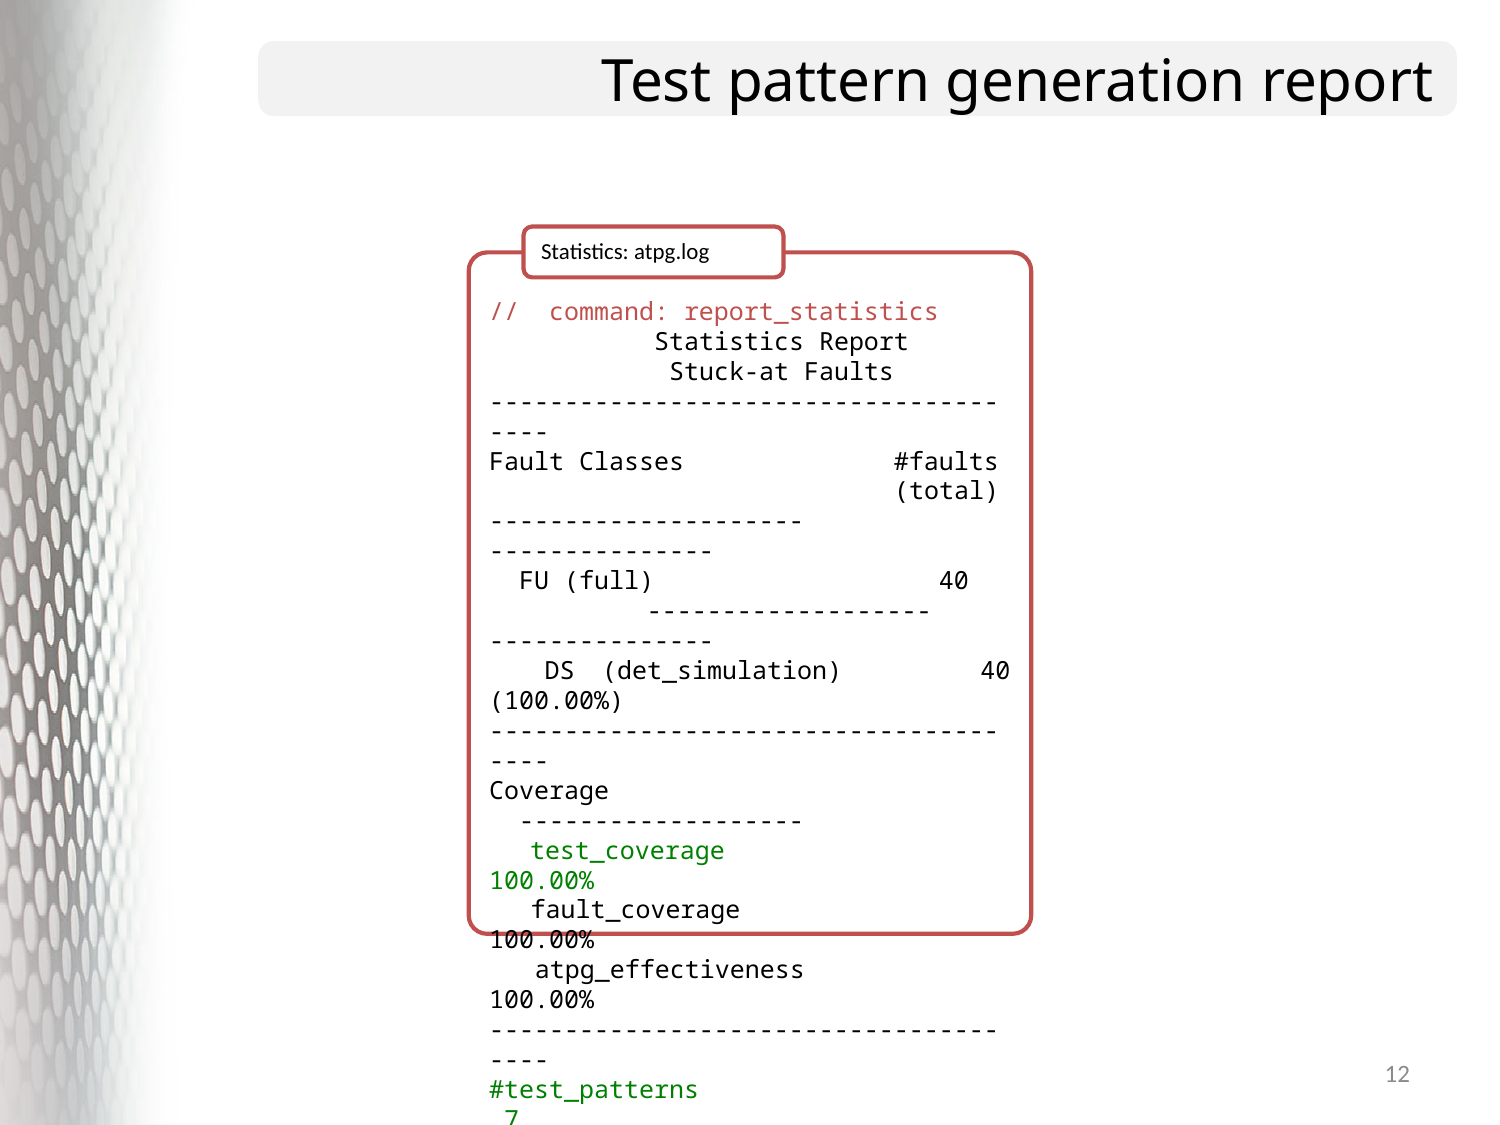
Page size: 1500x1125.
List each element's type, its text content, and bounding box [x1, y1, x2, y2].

title Test pattern generation report [58, 40, 1449, 117]
slide_number 12 [1074, 1042, 1425, 1103]
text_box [468, 226, 1032, 934]
picture [0, 0, 200, 1125]
